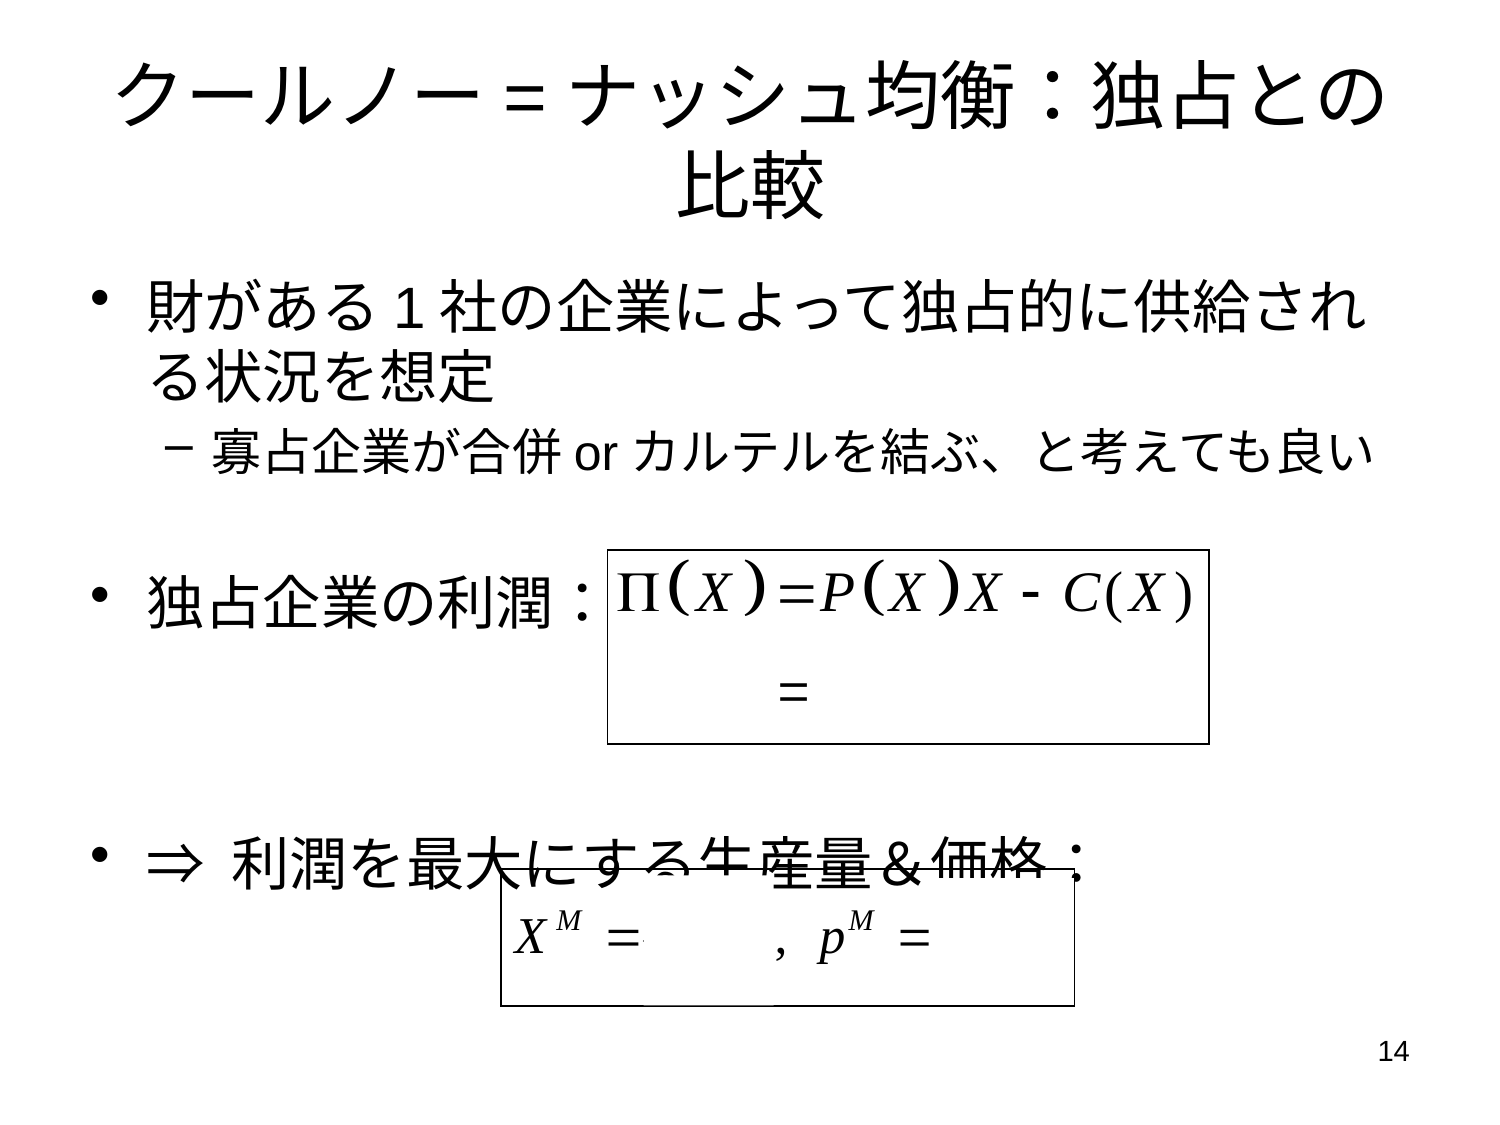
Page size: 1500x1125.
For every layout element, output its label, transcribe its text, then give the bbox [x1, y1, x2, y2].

slide_number 14 [1074, 1024, 1426, 1103]
list 財がある1社の企業によって独占的に供給される状況を想定 寡占企業が合併orカルテルを結ぶ、と考えても良い 独占企業の利潤： ⇒ 利潤を最大にする生産量＆価格： [75, 262, 1425, 917]
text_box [608, 550, 1209, 744]
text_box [501, 869, 1075, 1006]
title クールノー=ナッシュ均衡：独占との比較 [75, 45, 1425, 233]
